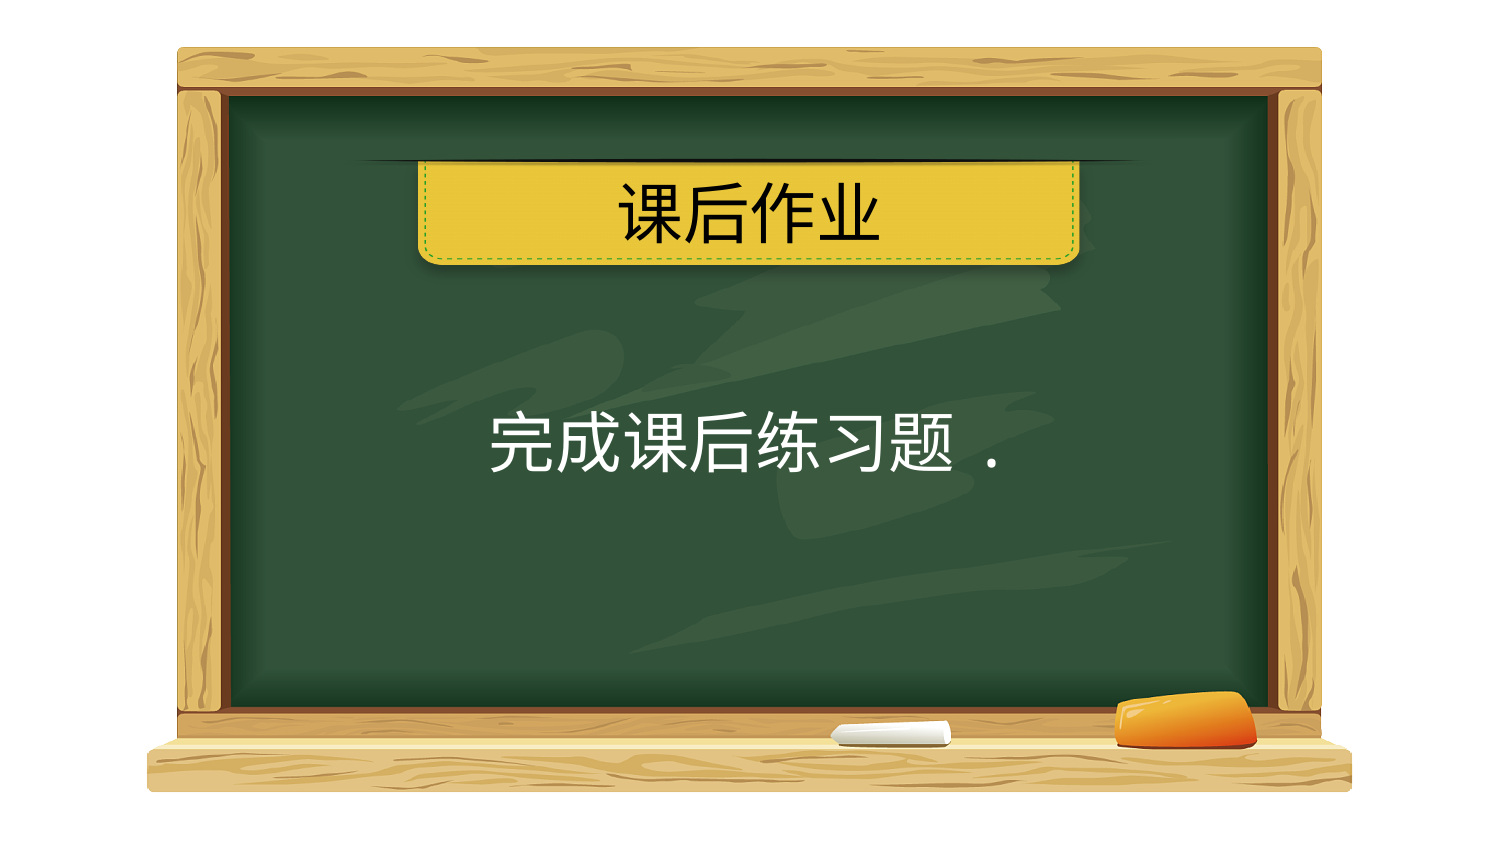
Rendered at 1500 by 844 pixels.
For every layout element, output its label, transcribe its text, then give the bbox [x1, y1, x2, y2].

text_box 完成课后练习题. [258, 353, 1242, 489]
picture [92, 40, 1408, 812]
